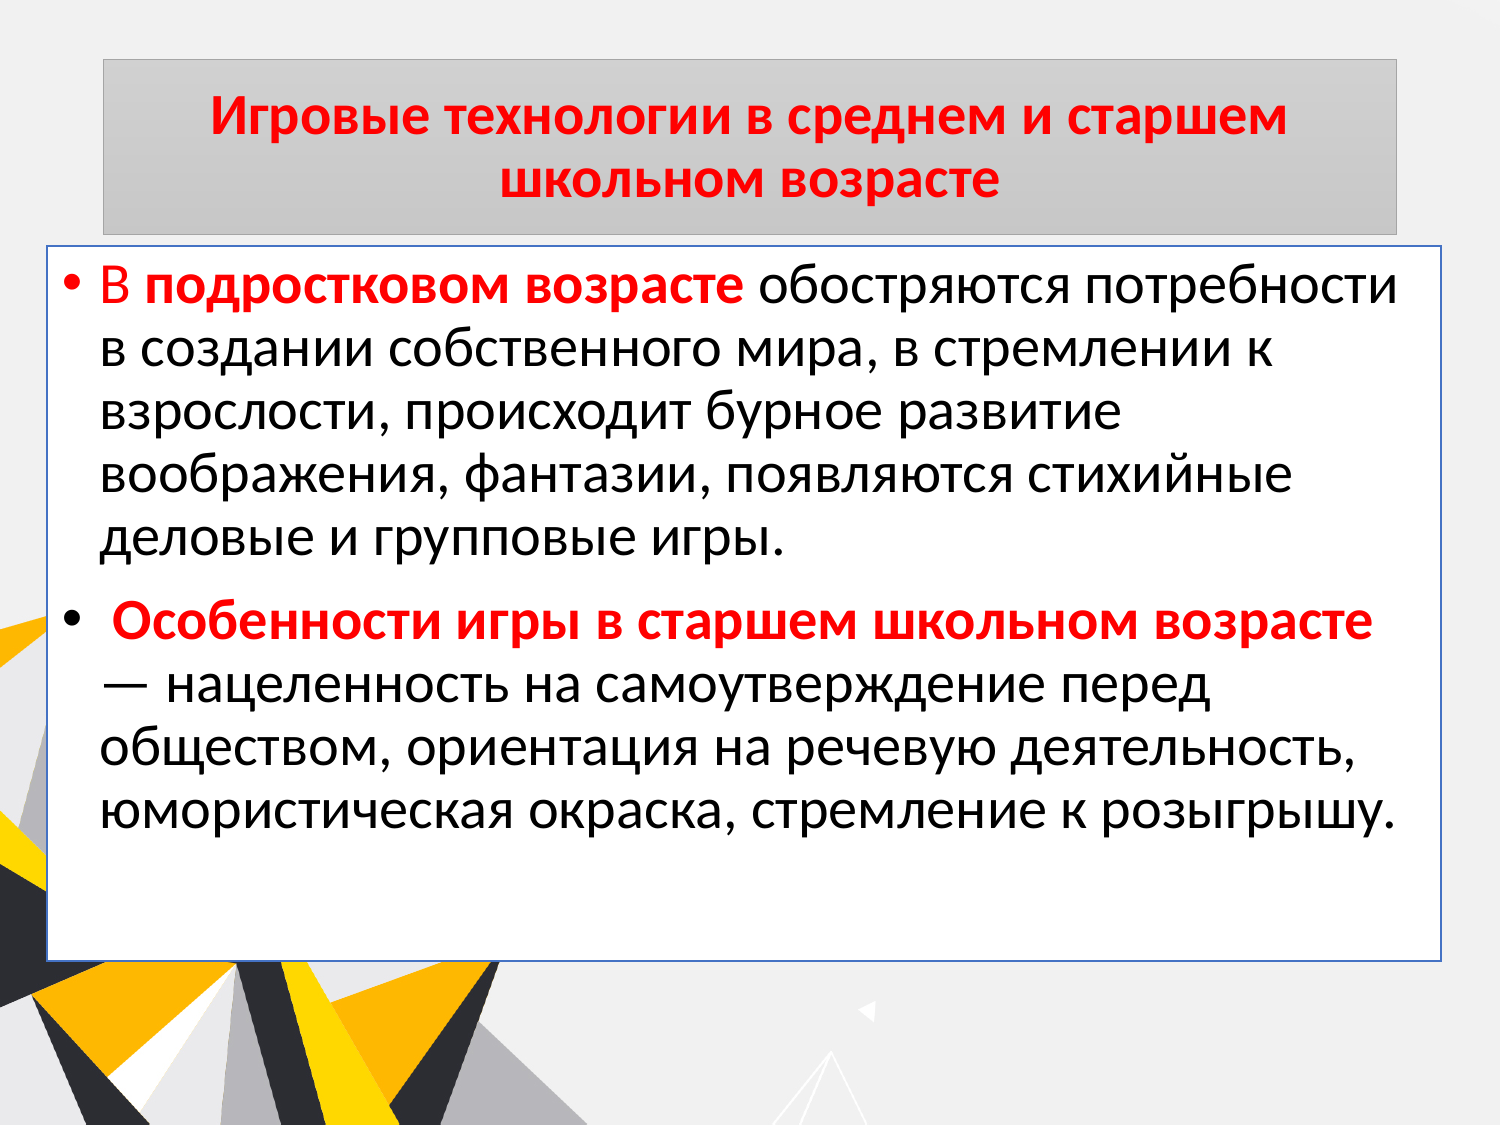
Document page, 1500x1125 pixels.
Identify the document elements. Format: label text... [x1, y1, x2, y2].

list В подростковом возрасте обостряются потребности в создании собственного мира, в стремлении к взрослости, происходит бурное развитие воображения, фантазии, появляются стихийные деловые и групповые игры. Особенности игры в старшем школьном возрасте — нацеленность на самоутверждение перед обществом, ориентация на речевую деятельность, юмористическая окраска, стремление к розыгрышу. [46, 245, 1442, 962]
title Игровые технологии в среднем и старшем школьном возрасте [103, 59, 1397, 235]
picture [0, 0, 1500, 1125]
